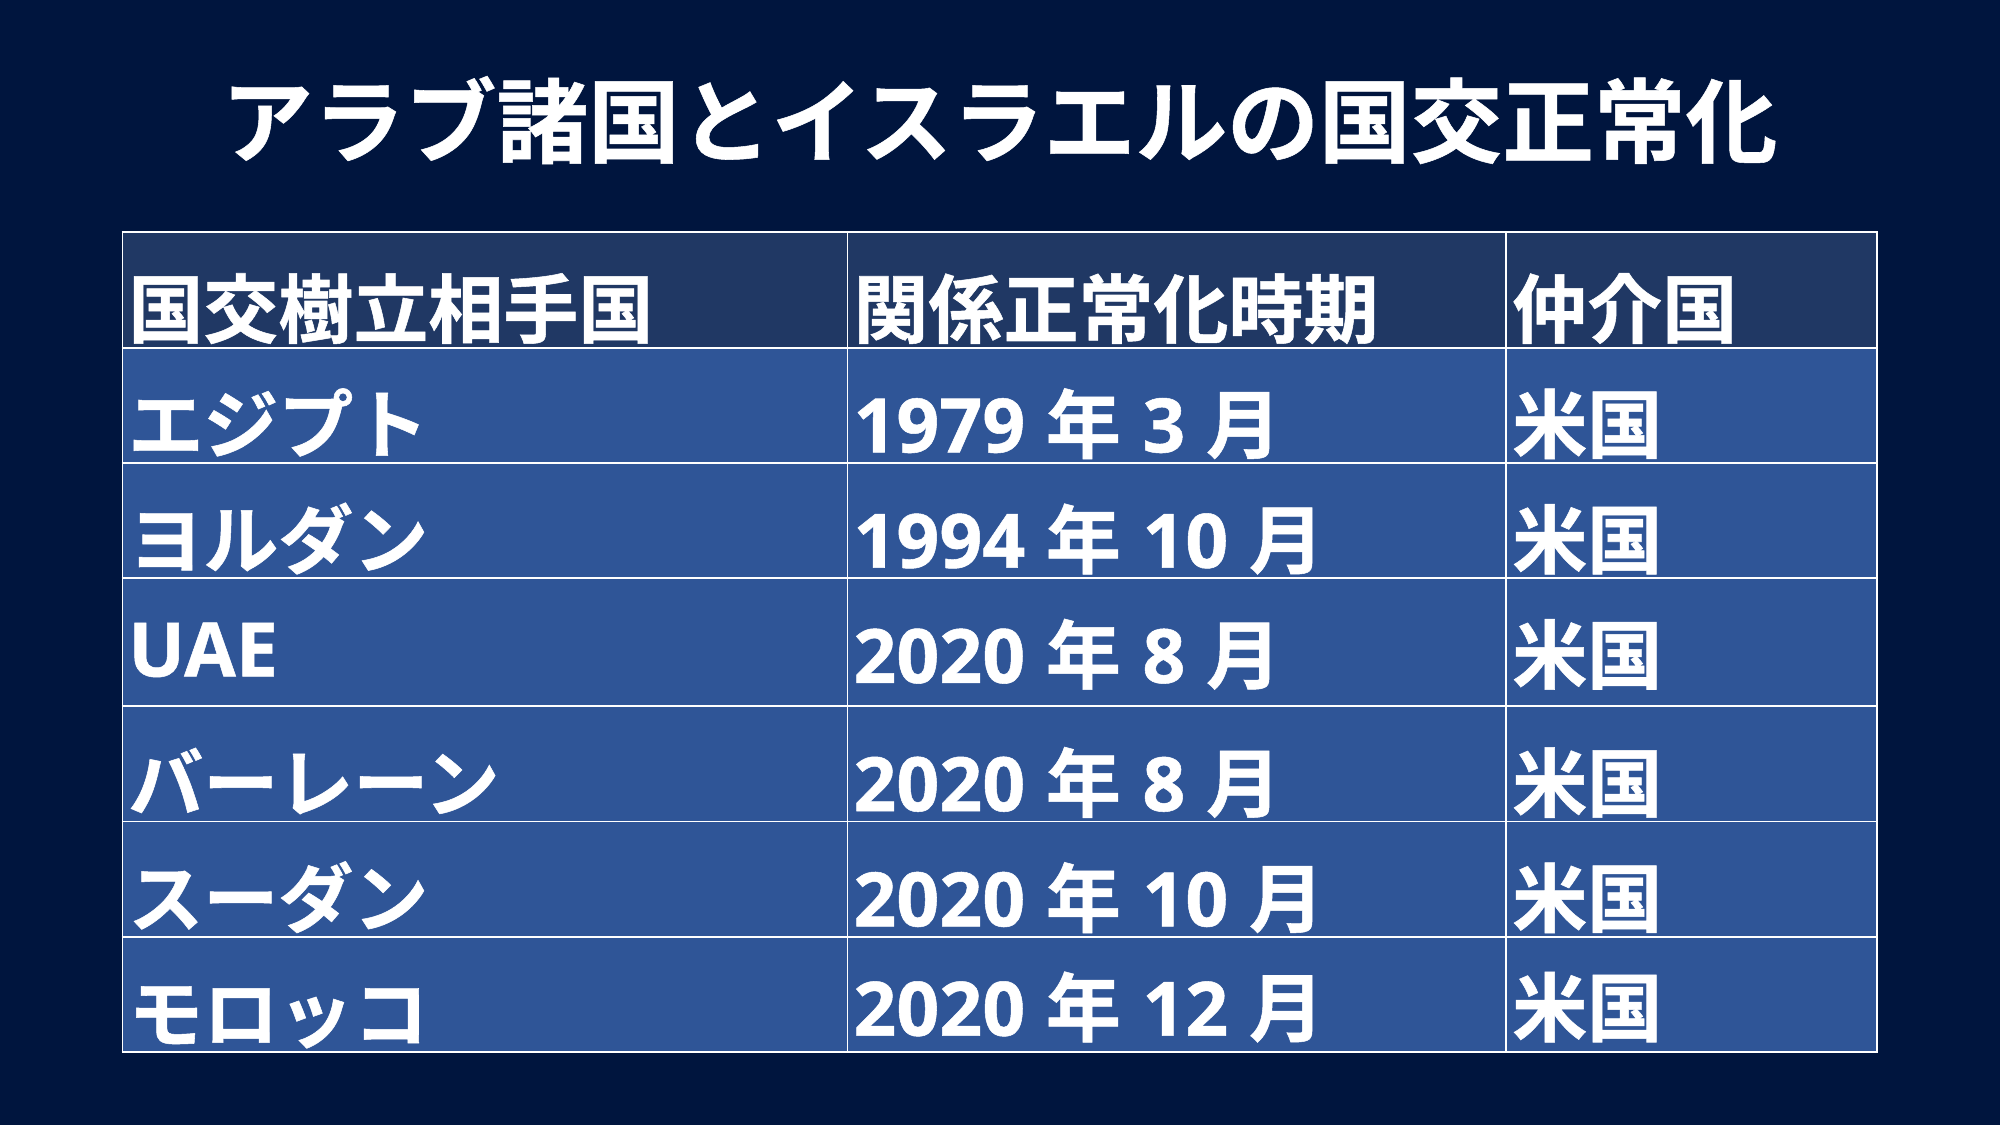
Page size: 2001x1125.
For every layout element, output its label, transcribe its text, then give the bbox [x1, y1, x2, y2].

table_cell 2020年8月 [848, 707, 1505, 821]
table_cell 米国 [1507, 822, 1876, 936]
table_cell 米国 [1507, 707, 1876, 821]
table_cell 米国 [1507, 938, 1876, 1051]
table_cell モロッコ [123, 938, 847, 1051]
table_cell 米国 [1507, 464, 1876, 577]
table_cell スーダン [123, 822, 847, 936]
table_cell エジプト [123, 349, 847, 462]
table_header 関係正常化時期 [848, 233, 1505, 347]
table_cell 2020年10月 [848, 822, 1505, 936]
table_cell ヨルダン [123, 464, 847, 577]
table_cell 1979年3月 [848, 349, 1505, 462]
table_cell 2020年12月 [848, 938, 1505, 1051]
table_cell 米国 [1507, 579, 1876, 705]
table_header 仲介国 [1507, 233, 1876, 347]
table_header 国交樹立相手国 [123, 233, 847, 347]
table_cell 米国 [1507, 349, 1876, 462]
table_cell UAE [123, 579, 847, 705]
table_cell バーレーン [123, 707, 847, 821]
table_cell 2020年8月 [848, 579, 1505, 705]
text_box アラブ諸国とイスラエルの国交正常化 [206, 0, 1794, 182]
table_cell 1994年10月 [848, 464, 1505, 577]
